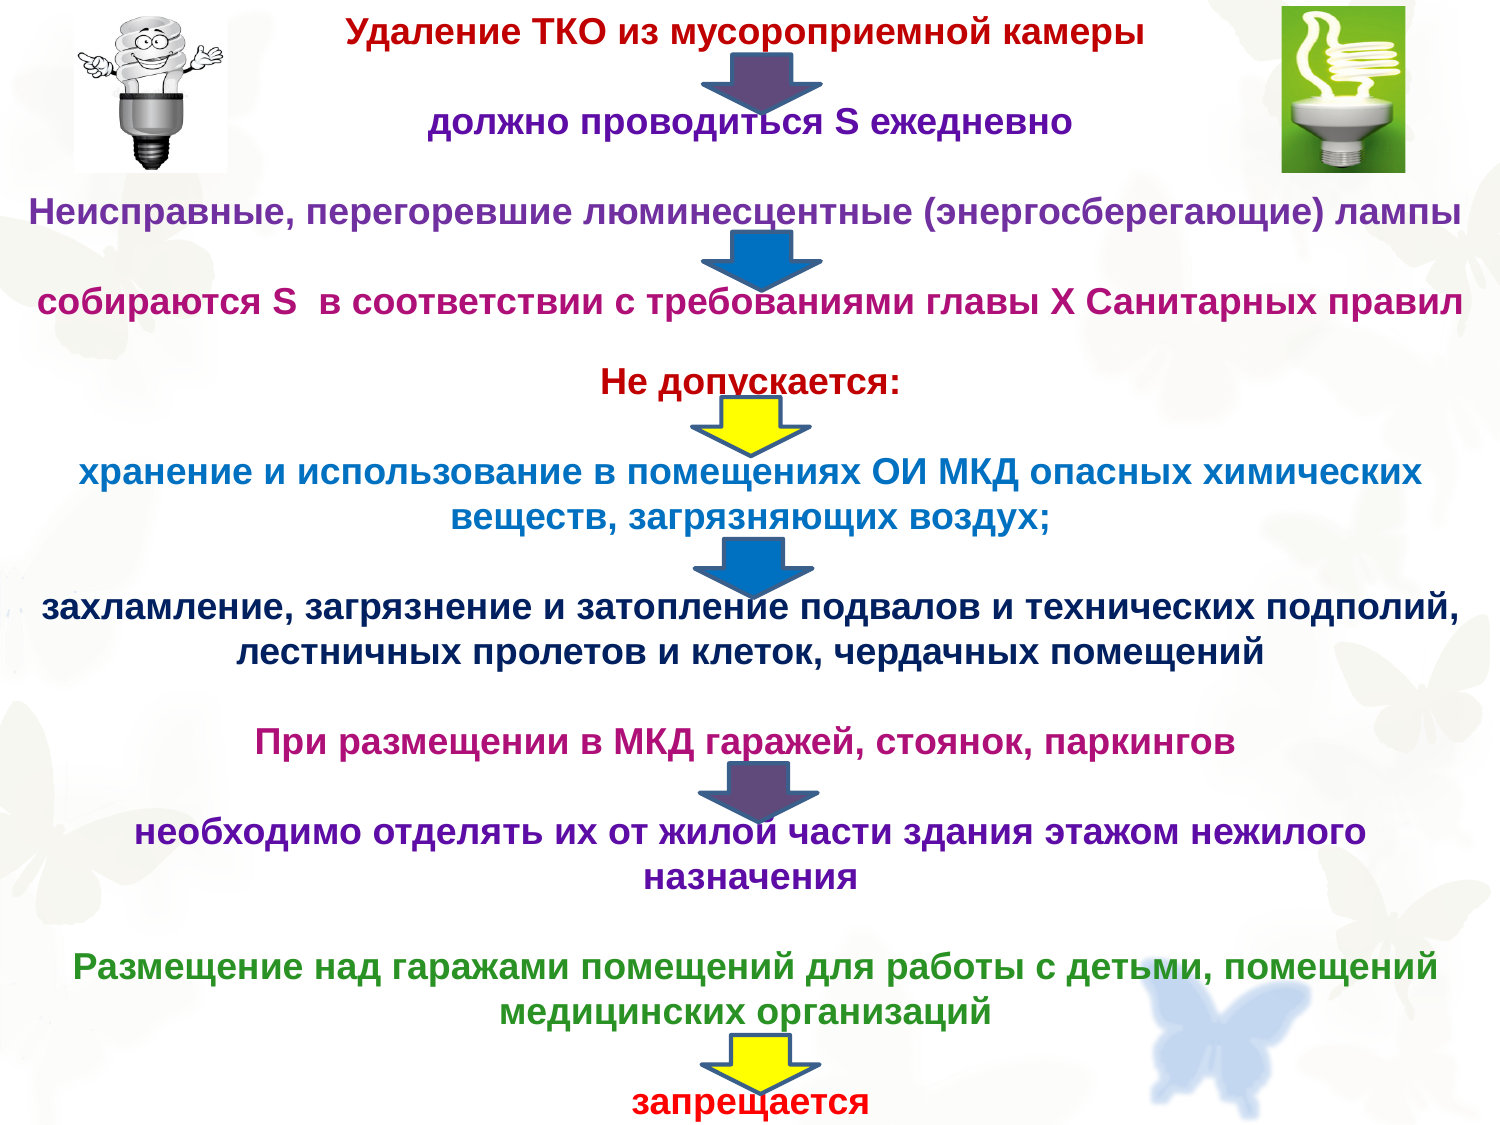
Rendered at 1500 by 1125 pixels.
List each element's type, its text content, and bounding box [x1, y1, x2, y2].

picture [73, 6, 228, 173]
text_box [689, 395, 812, 459]
text_box Не допускается: хранение и использование в помещениях ОИ МКД опасных химических веществ, загрязняющих воздух; захламление, загрязнение и затопление подвалов и технических подполий, лестничных пролетов и клеток, чердачных помещений При размещении в МКД гаражей, стоянок, паркингов необходимо отделять их от жилой части здания этажом нежилого назначения Размещение над гаражами помещений для работы с детьми, помещений медицинских организаций запрещается [15, 349, 1487, 1125]
text_box [692, 536, 815, 600]
text_box [697, 761, 820, 825]
text_box [700, 52, 823, 116]
text_box [700, 229, 823, 293]
text_box Удаление ТКО из мусороприемной камеры должно проводиться S ежедневно Неисправные, перегоревшие люминесцентные (энергосберегающие) лампы собираются S в соответствии с требованиями главы X Санитарных правил [1, 0, 1500, 329]
text_box [699, 1032, 822, 1096]
picture [1281, 6, 1406, 173]
